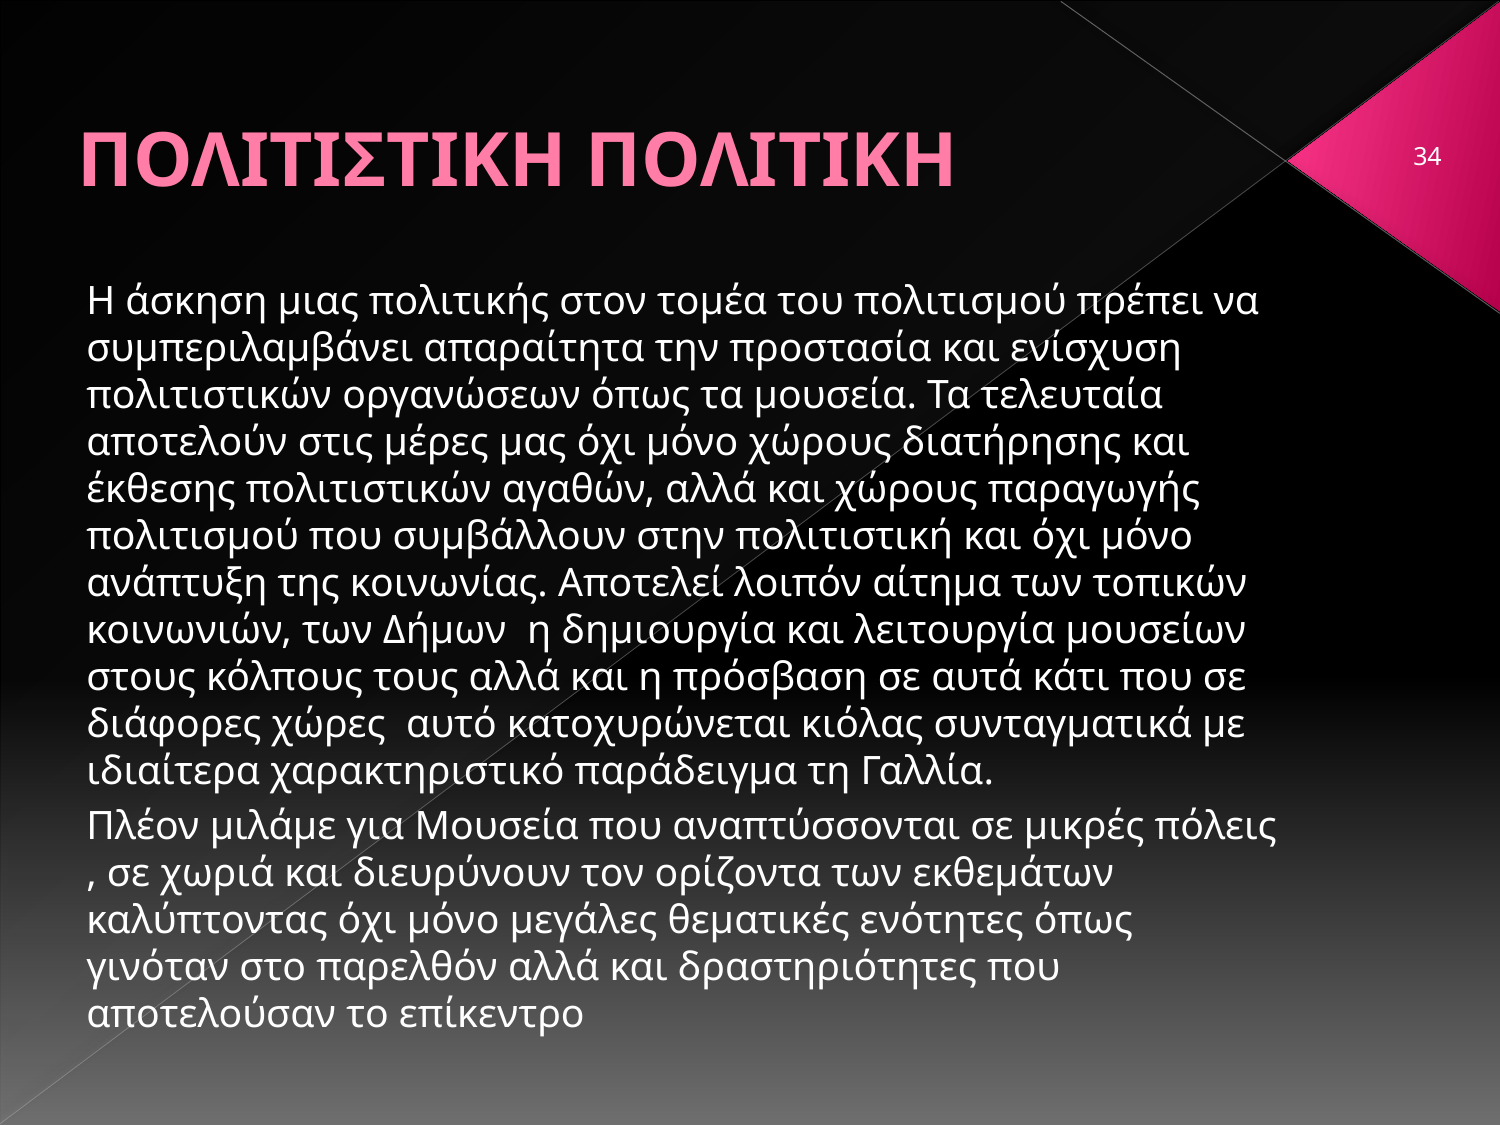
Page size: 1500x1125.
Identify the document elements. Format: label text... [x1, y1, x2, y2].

slide_number 34 [1386, 132, 1469, 183]
list Η άσκηση μιας πολιτικής στον τομέα του πολιτισμού πρέπει να συμπεριλαμβάνει απαραίτητα την προστασία και ενίσχυση πολιτιστικών οργανώσεων όπως τα μουσεία. Τα τελευταία αποτελούν στις μέρες μας όχι μόνο χώρους διατήρησης και έκθεσης πολιτιστικών αγαθών, αλλά και χώρους παραγωγής πολιτισμού που συμβάλλουν στην πολιτιστική και όχι μόνο ανάπτυξη της κοινωνίας. Αποτελεί λοιπόν αίτημα των τοπικών κοινωνιών, των Δήμων η δημιουργία και λειτουργία μουσείων στους κόλπους τους αλλά και η πρόσβαση σε αυτά κάτι που σε διάφορες χώρες αυτό κατοχυρώνεται κιόλας συνταγματικά με ιδιαίτερα χαρακτηριστικό παράδειγμα τη Γαλλία. Πλέον μιλάμε για Μουσεία που αναπτύσσονται σε μικρές πόλεις , σε χωριά και διευρύνουν τον ορίζοντα των εκθεμάτων καλύπτοντας όχι μόνο μεγάλες θεματικές ενότητες όπως γινόταν στο παρελθόν αλλά και δραστηριότητες που αποτελούσαν το επίκεντρο [62, 267, 1301, 1055]
title ΠΟΛΙΤΙΣΤΙΚΗ ΠΟΛΙΤΙΚΗ [62, 44, 1250, 267]
